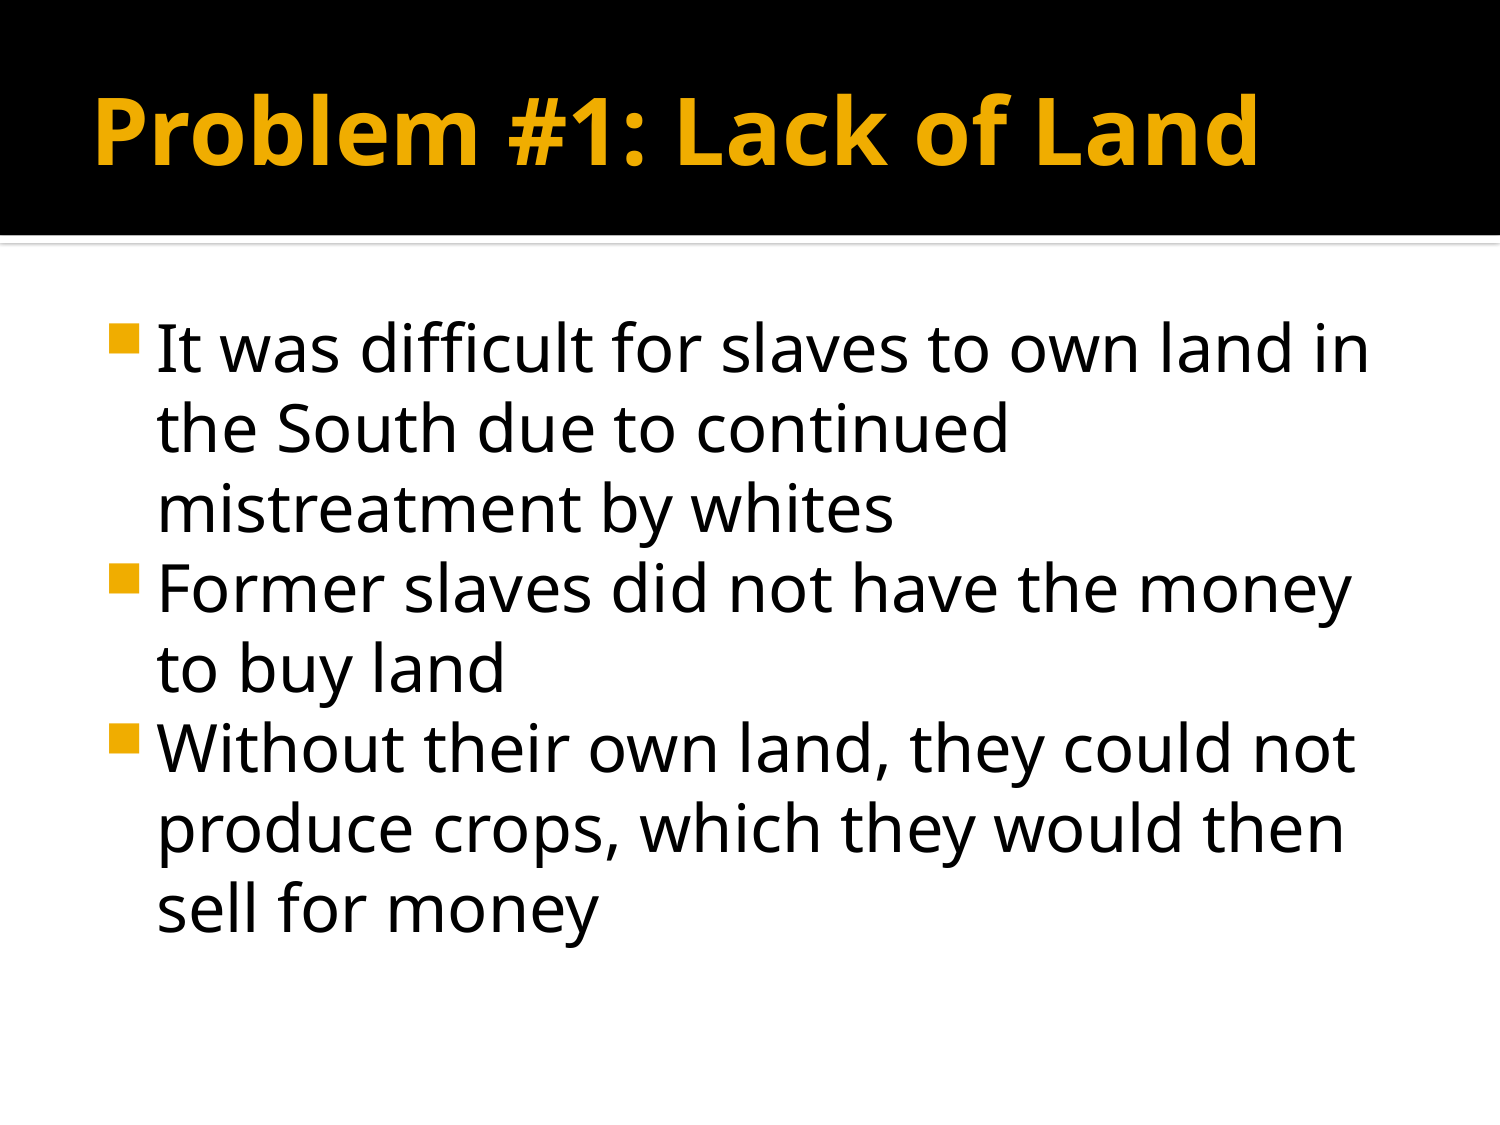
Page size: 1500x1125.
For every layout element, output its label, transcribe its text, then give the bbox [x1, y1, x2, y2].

title Problem #1: Lack of Land [75, 25, 1425, 231]
list It was difficult for slaves to own land in the South due to continued mistreatment by whites Former slaves did not have the money to buy land Without their own land, they could not produce crops, which they would then sell for money [75, 291, 1425, 1050]
